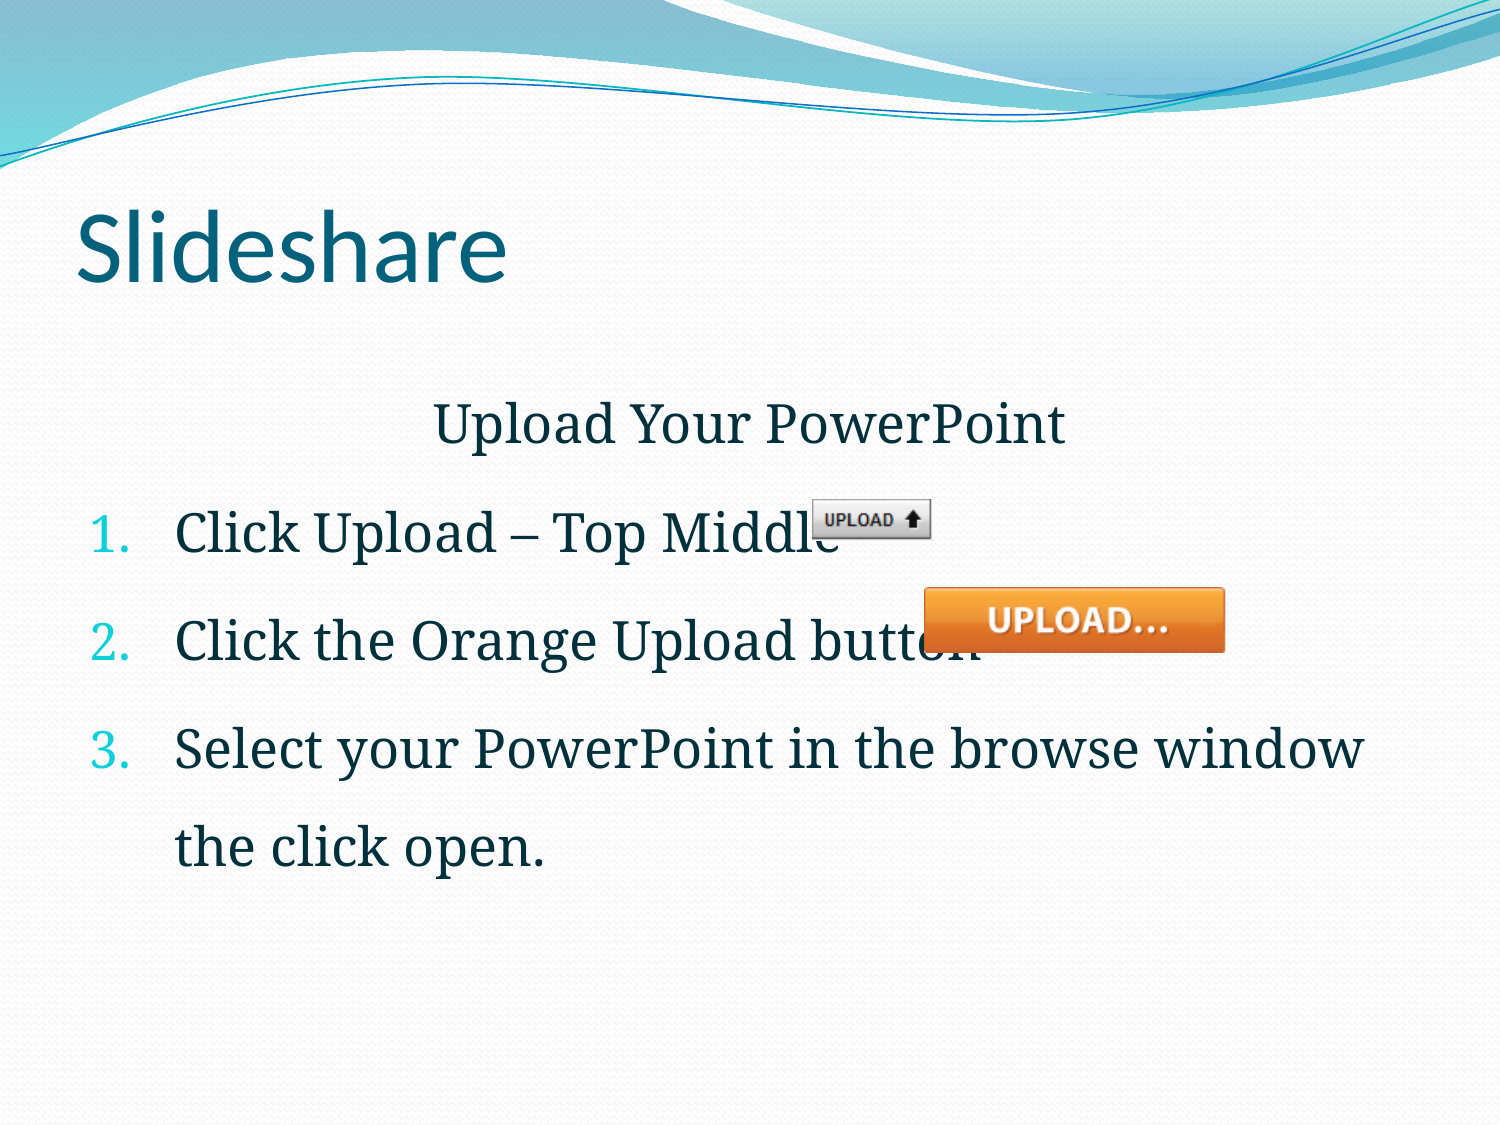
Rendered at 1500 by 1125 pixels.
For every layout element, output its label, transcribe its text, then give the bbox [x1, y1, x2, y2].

title Slideshare [75, 115, 1425, 303]
picture [812, 499, 933, 541]
list Upload Your PowerPoint Click Upload – Top Middle Click the Orange Upload button Select your PowerPoint in the browse window the click open. [75, 317, 1425, 1038]
picture [924, 587, 1227, 654]
